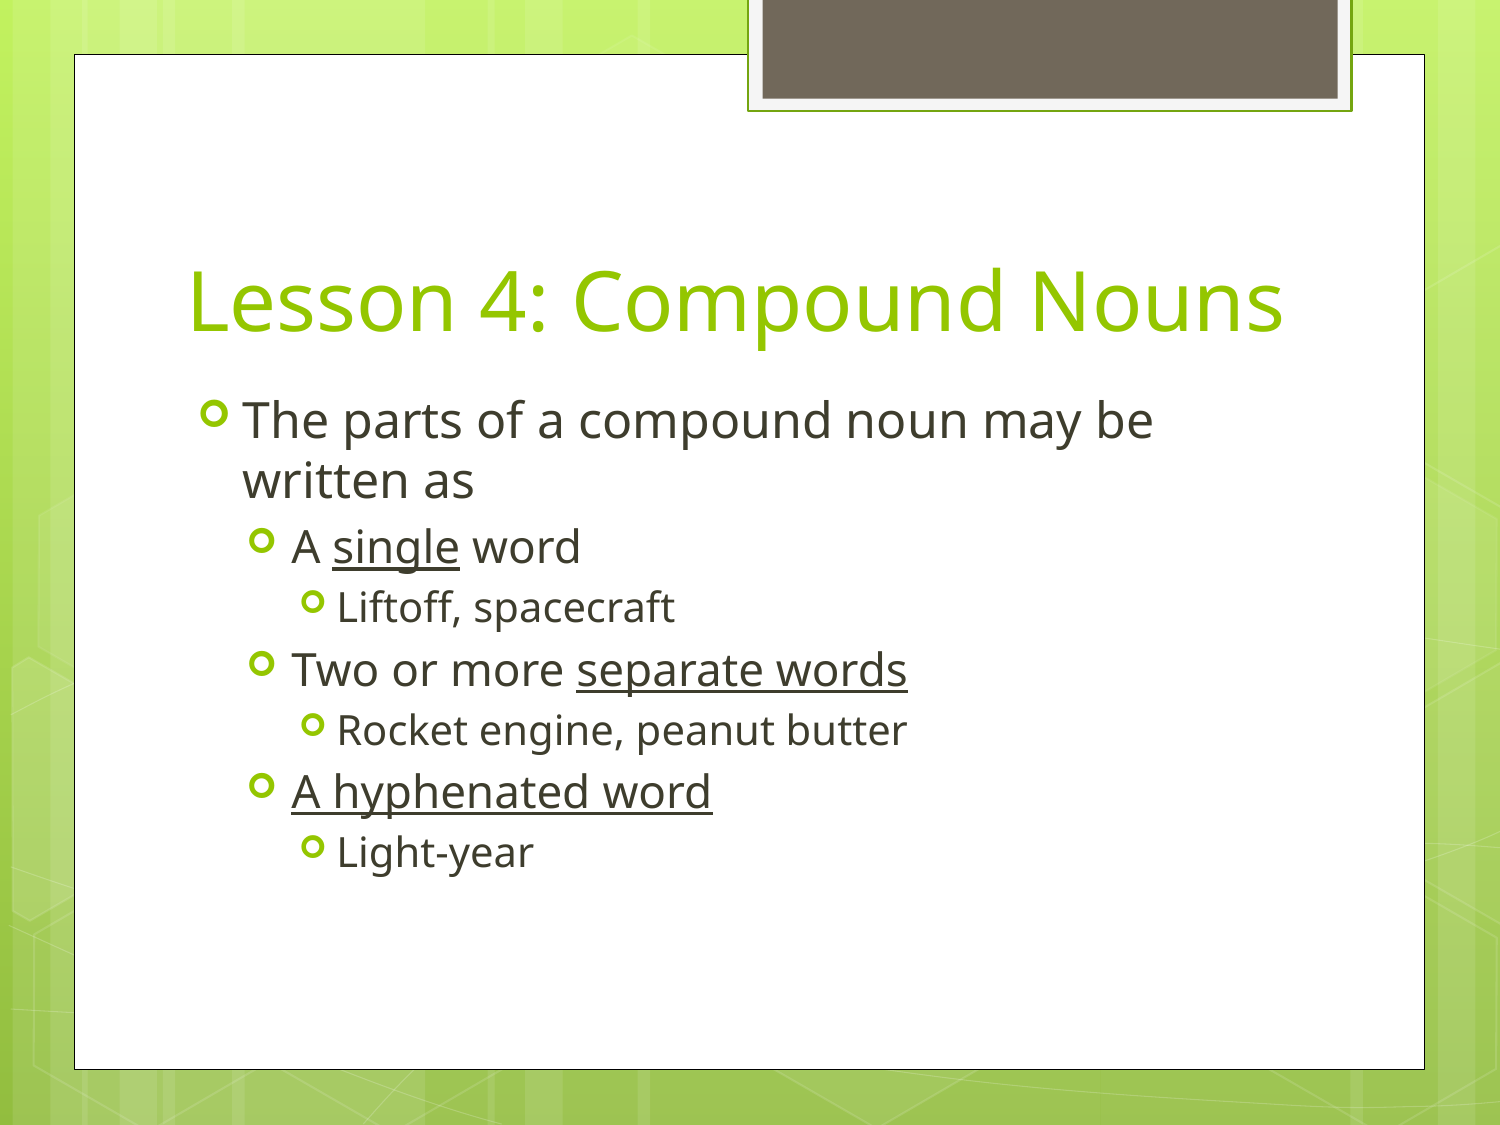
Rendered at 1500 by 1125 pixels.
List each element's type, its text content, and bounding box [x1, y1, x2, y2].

title Lesson 4: Compound Nouns [171, 168, 1324, 357]
list The parts of a compound noun may be written as A single word Liftoff, spacecraft Two or more separate words Rocket engine, peanut butter A hyphenated word Light-year [171, 381, 1283, 957]
